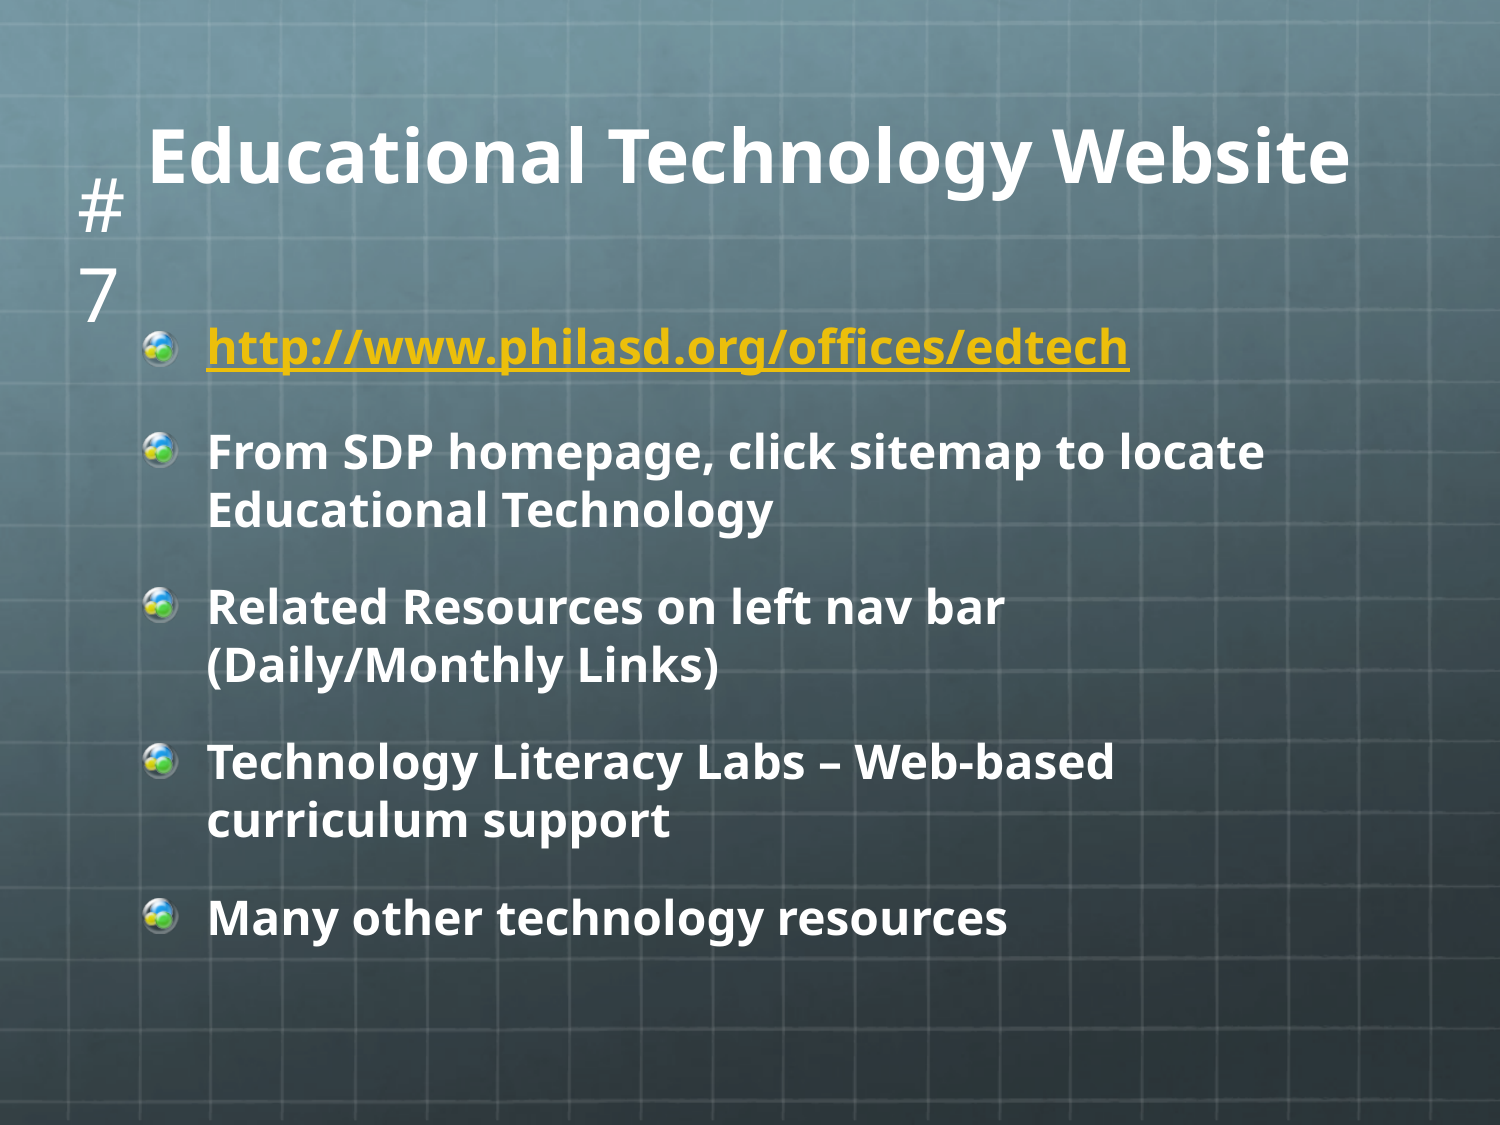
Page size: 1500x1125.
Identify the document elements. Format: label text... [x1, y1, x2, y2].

title Educational Technology Website [127, 17, 1372, 289]
text_box # 7 [62, 149, 188, 345]
picture [0, 0, 1500, 1125]
list http://www.philasd.org/offices/edtech From SDP homepage, click sitemap to locate Educational Technology Related Resources on left nav bar (Daily/Monthly Links) Technology Literacy Labs – Web-based curriculum support Many other technology resources [127, 308, 1372, 958]
